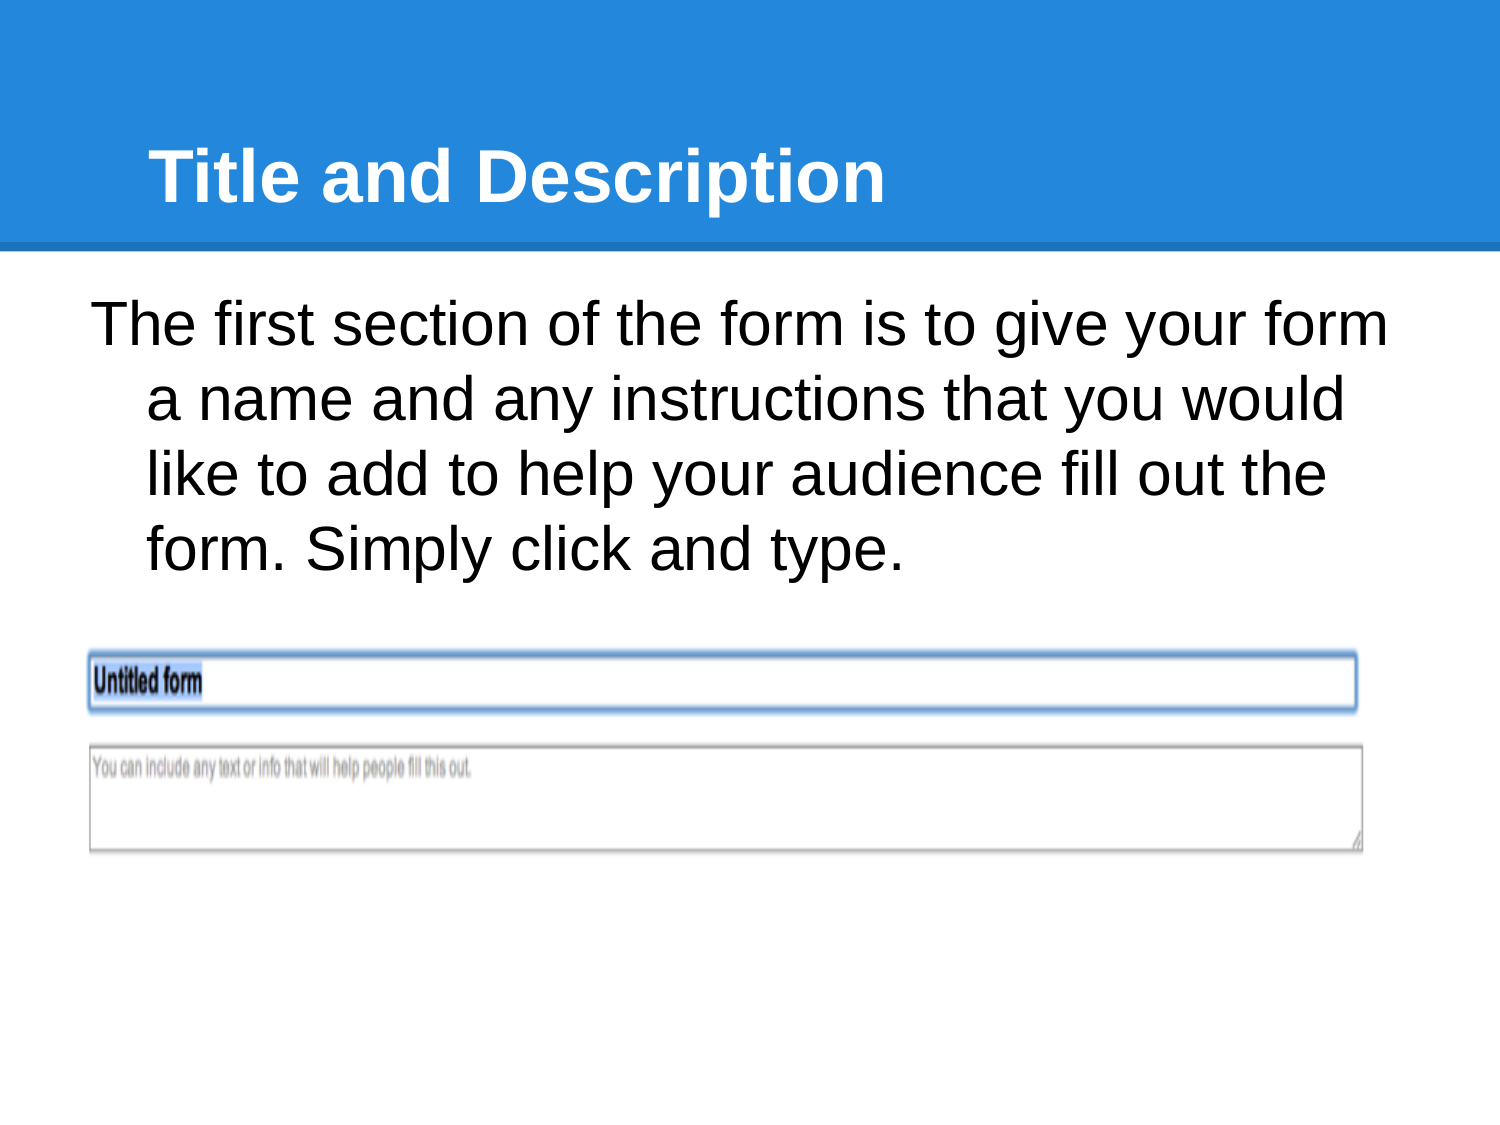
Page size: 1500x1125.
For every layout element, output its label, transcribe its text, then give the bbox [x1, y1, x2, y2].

title Title and Description [75, 14, 1425, 233]
list The first section of the form is to give your form a name and any instructions that you would like to add to help your audience fill out the form. Simply click and type. [75, 268, 1425, 936]
text_box [75, 626, 1372, 879]
